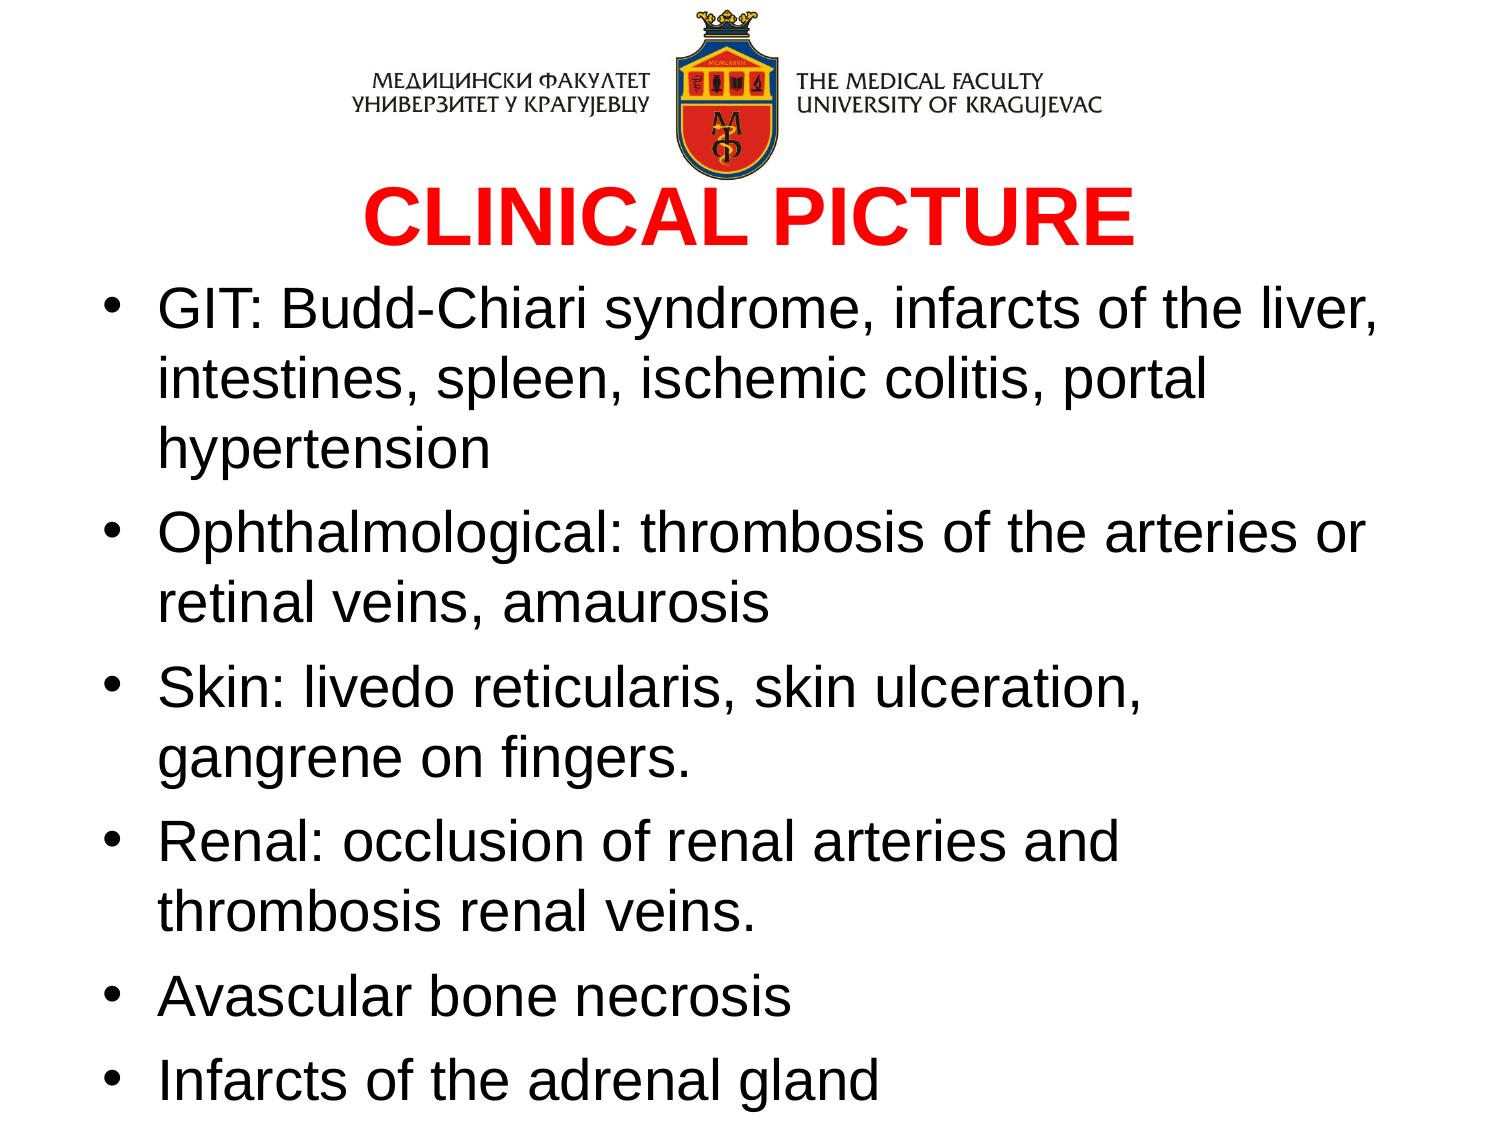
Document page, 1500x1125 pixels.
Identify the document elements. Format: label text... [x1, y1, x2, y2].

text_box CLINICAL PICTURE [74, 174, 1425, 250]
picture [328, 0, 1125, 174]
text_box GIT: Budd-Chiari syndrome, infarcts of the liver, intestines, spleen, ischemic colitis, portal hypertension Ophthalmological: thrombosis of the arteries or retinal veins, amaurosis Skin: livedo reticularis, skin ulceration, gangrene on fingers. Renal: occlusion of renal arteries and thrombosis renal veins. Avascular bone necrosis Infarcts of the adrenal gland [87, 262, 1413, 1000]
